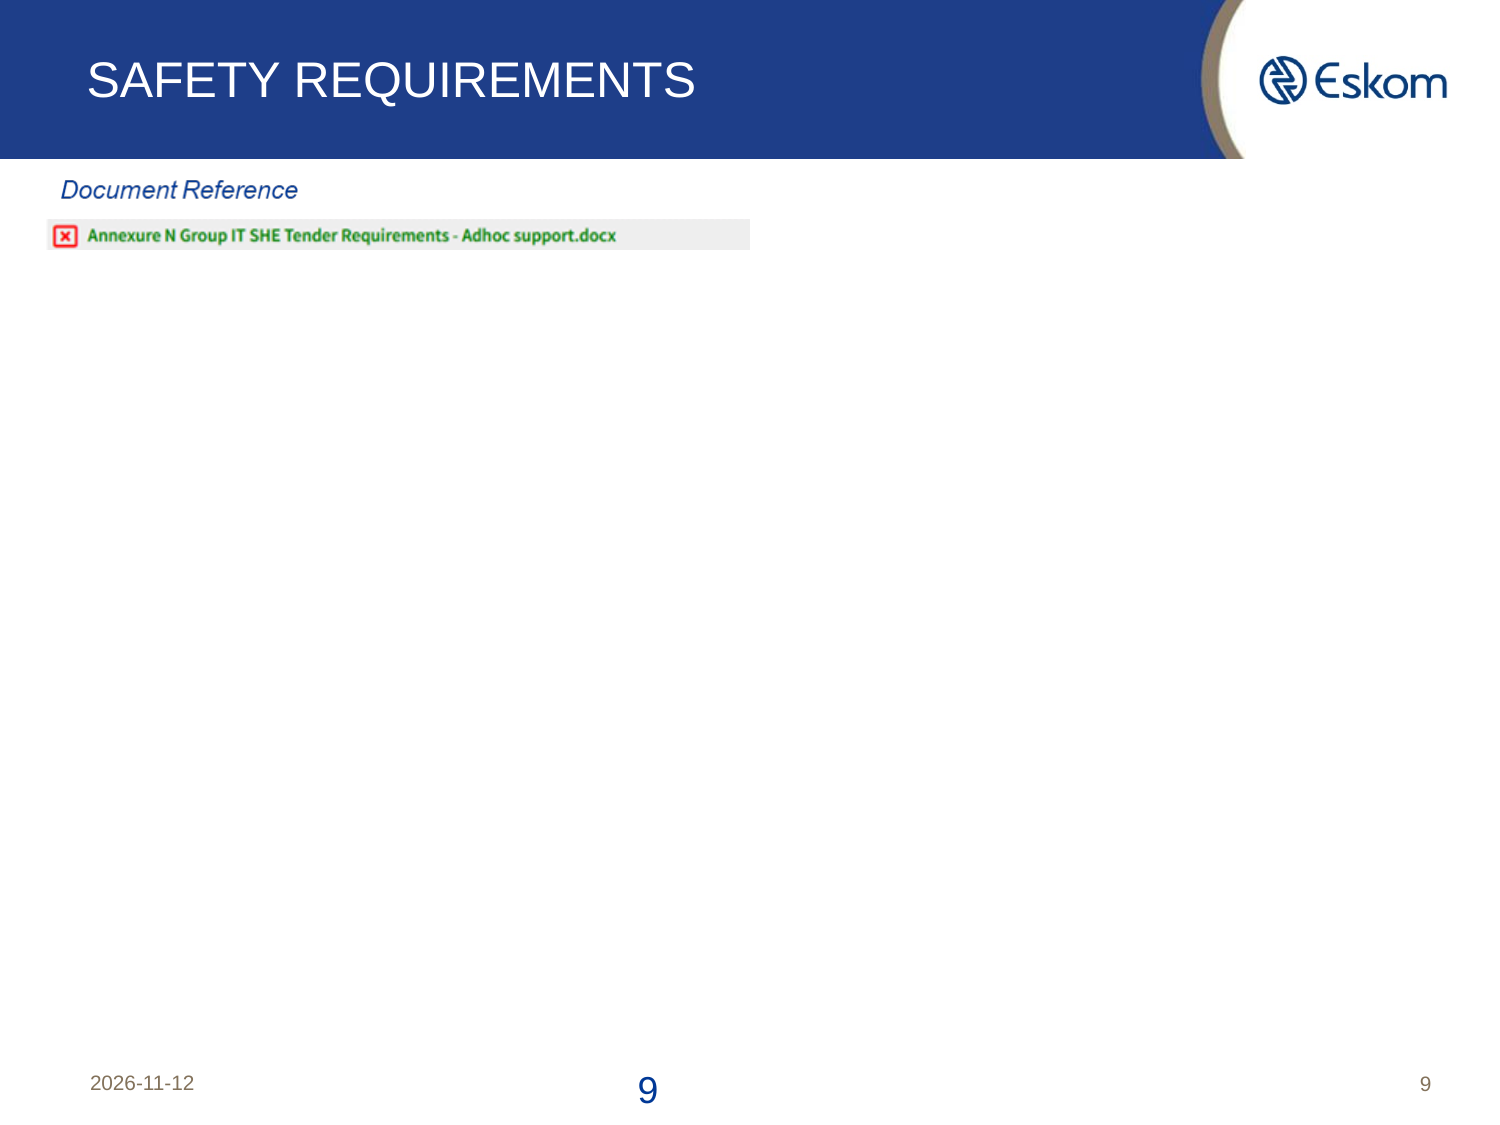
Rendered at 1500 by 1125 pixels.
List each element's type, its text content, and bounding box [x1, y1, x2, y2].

picture [1257, 55, 1450, 105]
picture [0, 0, 1246, 159]
title SAFETY REQUIREMENTS [71, 27, 1142, 137]
picture [44, 165, 751, 250]
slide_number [74, 1058, 361, 1103]
slide_number 9 [622, 1058, 786, 1103]
